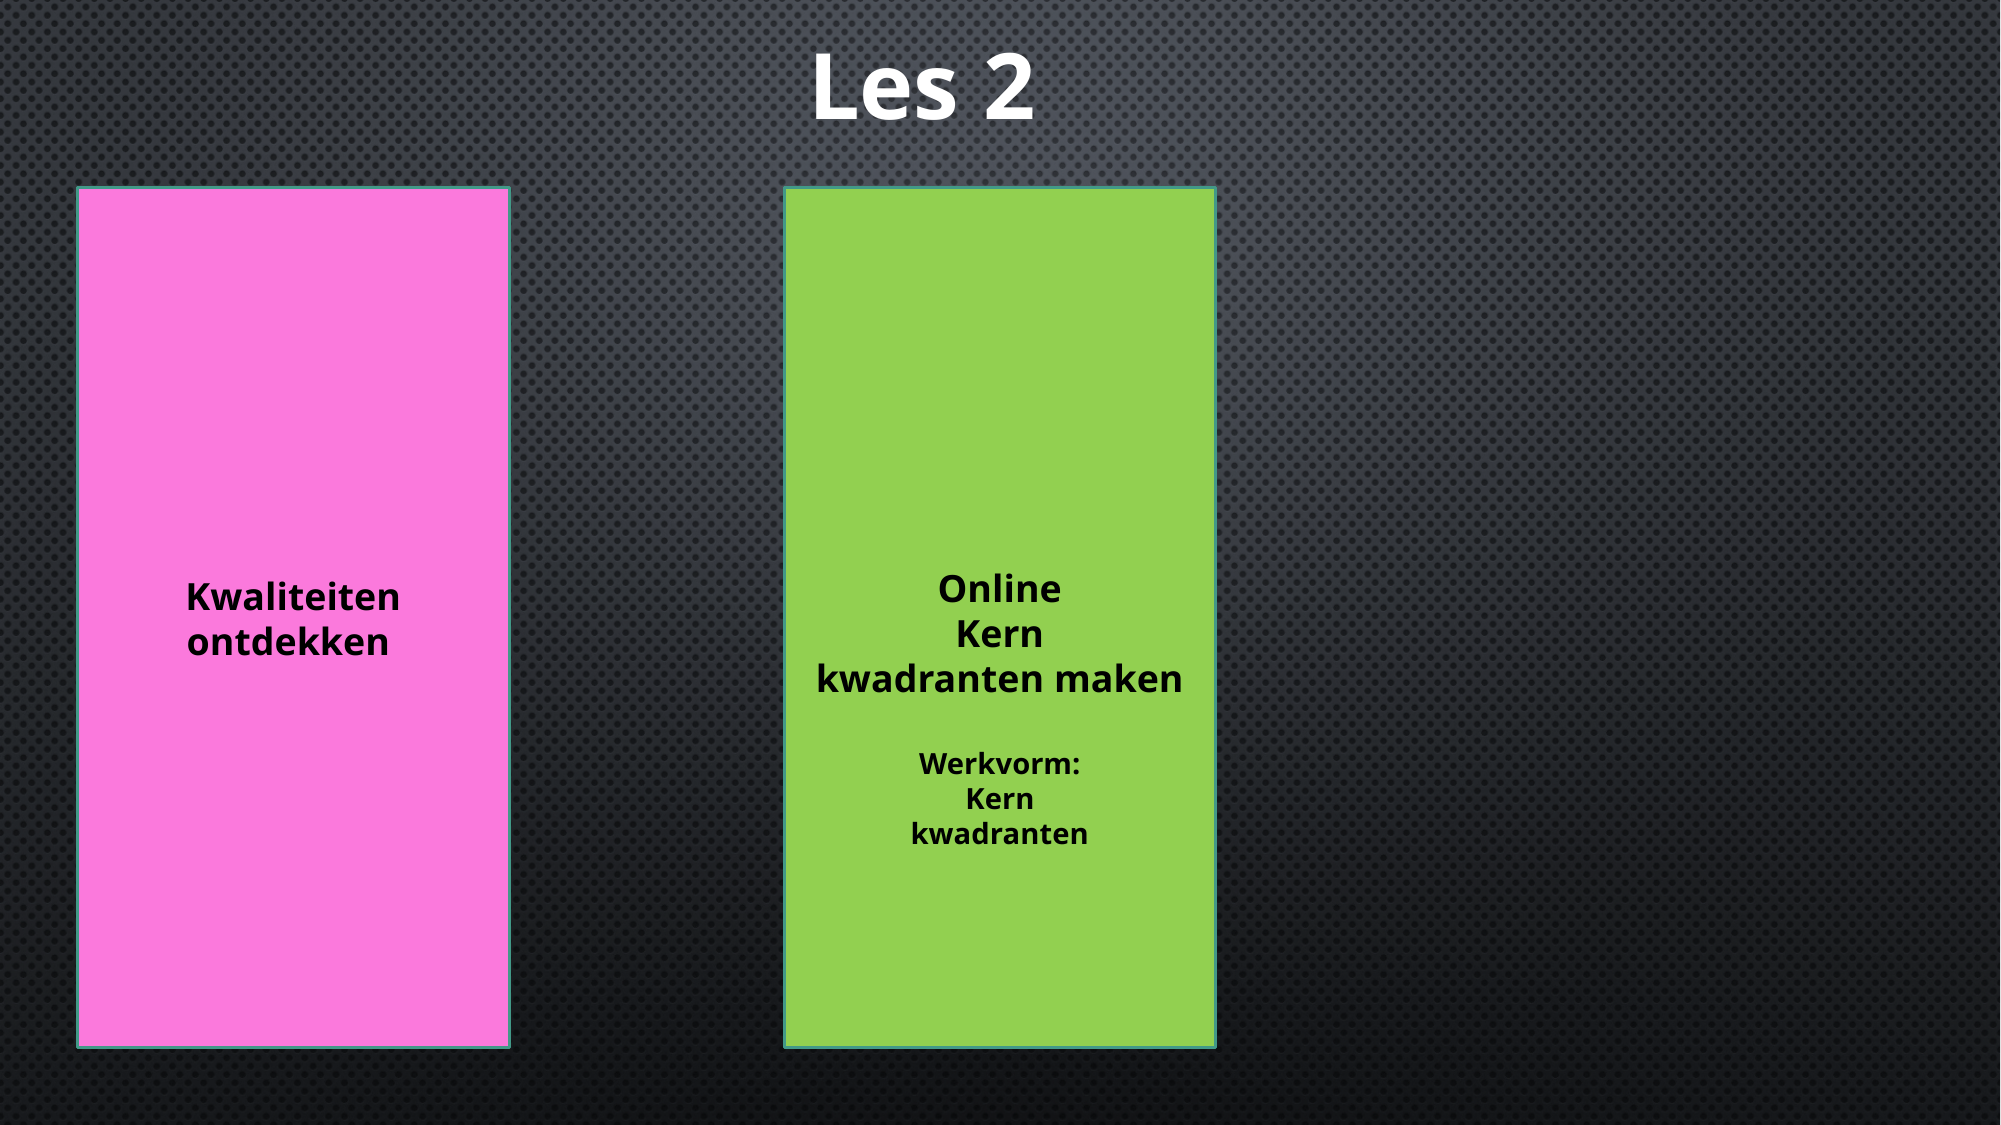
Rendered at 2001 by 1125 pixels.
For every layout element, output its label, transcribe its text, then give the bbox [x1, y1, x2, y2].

text_box Kwaliteiten ontdekken [76, 186, 511, 1049]
text_box Les 2 [793, 20, 1533, 145]
text_box Online Kern kwadranten maken Werkvorm: Kern kwadranten [783, 186, 1217, 1049]
